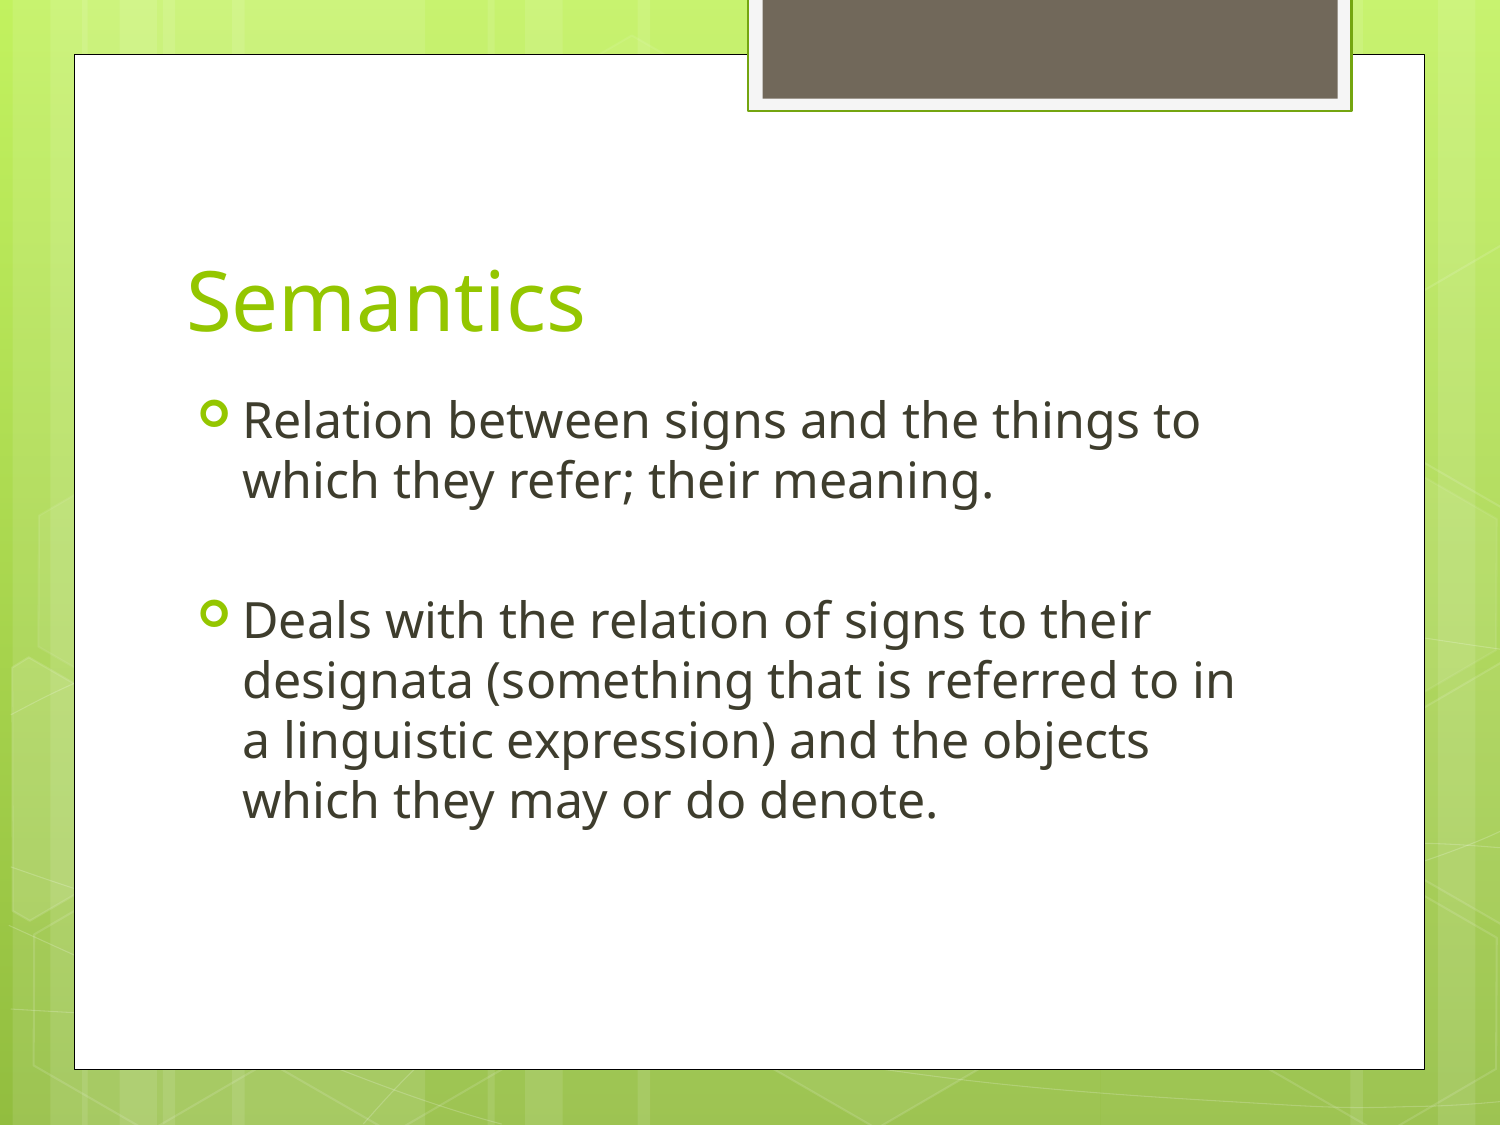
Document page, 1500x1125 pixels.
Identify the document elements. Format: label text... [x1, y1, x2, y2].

list Relation between signs and the things to which they refer; their meaning. Deals with the relation of signs to their designata (something that is referred to in a linguistic expression) and the objects which they may or do denote. [171, 381, 1283, 957]
title Semantics [171, 168, 1324, 357]
